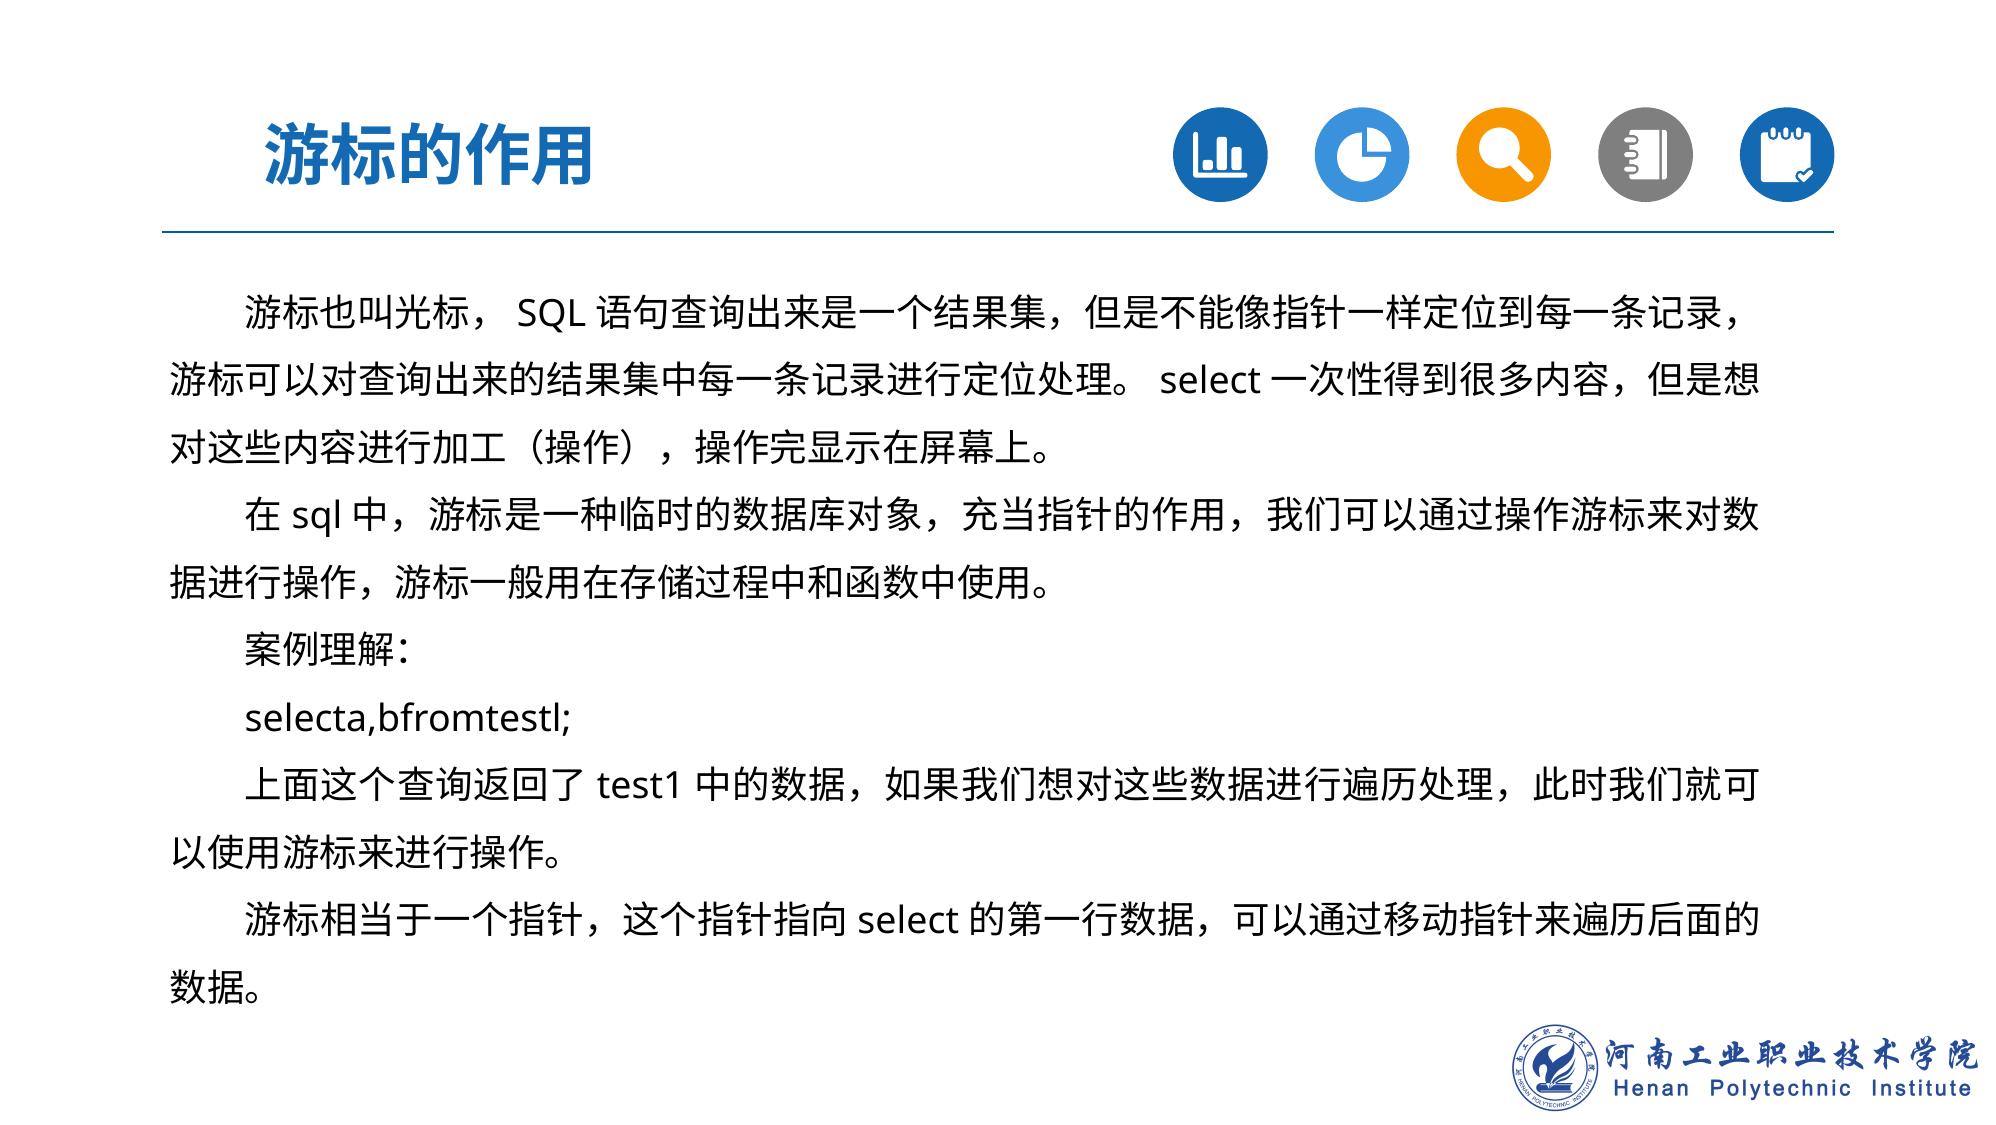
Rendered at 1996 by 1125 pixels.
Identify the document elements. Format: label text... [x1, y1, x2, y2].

text_box 游标的作用 [110, 93, 752, 203]
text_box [1598, 107, 1694, 203]
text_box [1739, 107, 1835, 203]
picture [1493, 1020, 1984, 1118]
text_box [1456, 107, 1552, 203]
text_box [1172, 107, 1268, 203]
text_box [1314, 107, 1410, 203]
text_box 游标也叫光标，SQL语句查询出来是一个结果集，但是不能像指针一样定位到每一条记录，游标可以对查询出来的结果集中每一条记录进行定位处理。select一次性得到很多内容，但是想对这些内容进行加工（操作），操作完显示在屏幕上。 在sql中，游标是一种临时的数据库对象，充当指针的作用，我们可以通过操作游标来对数据进行操作，游标一般用在存储过程中和函数中使用。 案例理解： selecta,bfromtestl; 上面这个查询返回了test1中的数据，如果我们想对这些数据进行遍历处理，此时我们就可以使用游标来进行操作。 游标相当于一个指针，这个指针指向select的第一行数据，可以通过移动指针来遍历后面的数据。 [149, 256, 1781, 948]
